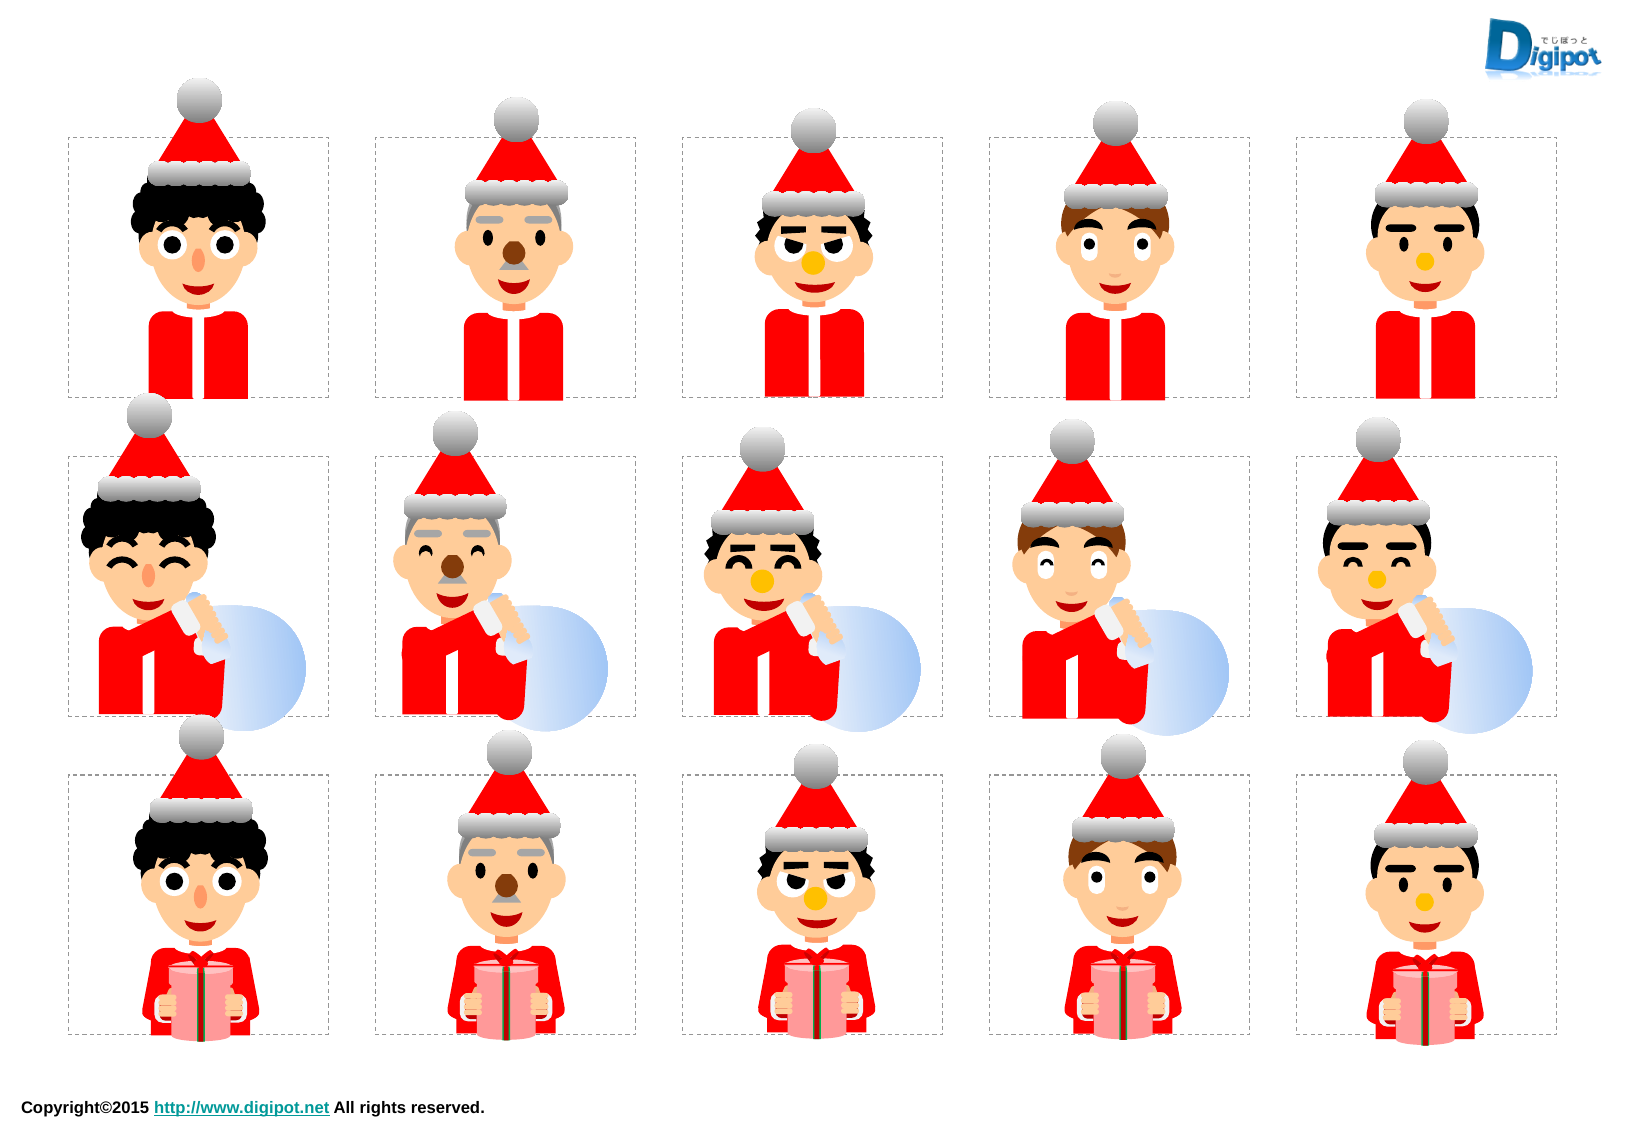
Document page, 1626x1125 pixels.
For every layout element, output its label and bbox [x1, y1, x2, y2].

text_box [454, 96, 574, 401]
text_box [1055, 100, 1175, 401]
text_box [80, 392, 306, 732]
text_box [393, 410, 608, 732]
picture [1485, 18, 1602, 82]
text_box [130, 77, 266, 391]
text_box [1317, 416, 1533, 734]
text_box [1365, 98, 1485, 399]
text_box [447, 729, 566, 1041]
text_box [1365, 739, 1485, 1046]
text_box [703, 426, 921, 732]
text_box [1012, 418, 1229, 736]
text_box [1063, 733, 1182, 1041]
text_box [754, 107, 874, 397]
text_box [756, 743, 876, 1040]
text_box [132, 714, 269, 1042]
